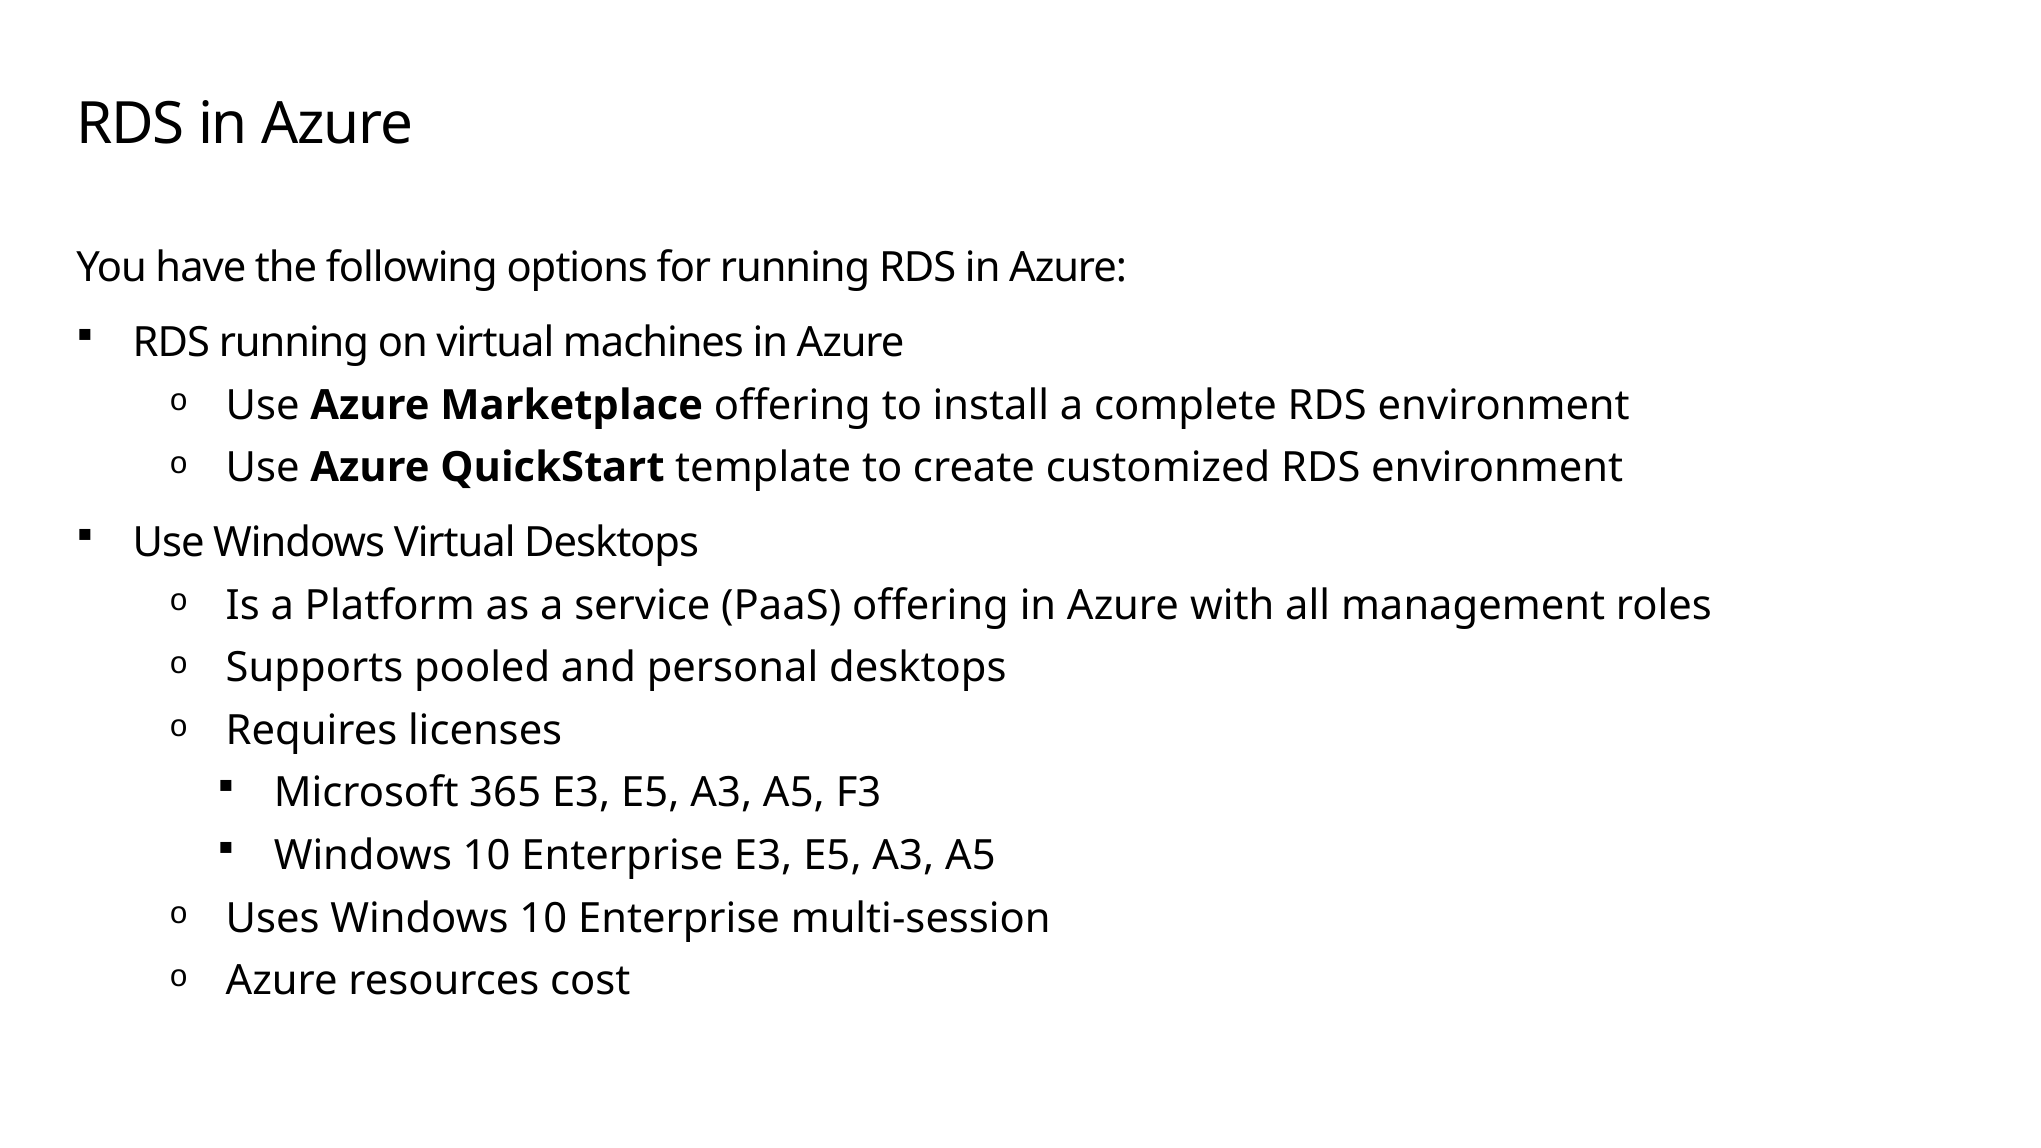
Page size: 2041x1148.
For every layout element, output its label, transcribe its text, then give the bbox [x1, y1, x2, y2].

title RDS in Azure [76, 93, 1968, 161]
list You have the following options for running RDS in Azure: RDS running on virtual machines in Azure Use Azure Marketplace offering to install a complete RDS environment Use Azure QuickStart template to create customized RDS environment Use Windows Virtual Desktops Is a Platform as a service (PaaS) offering in Azure with all management roles Supports pooled and personal desktops Requires licenses Microsoft 365 E3, E5, A3, A5, F3 Windows 10 Enterprise E3, E5, A3, A5 Uses Windows 10 Enterprise multi-session Azure resources cost [76, 240, 1968, 1074]
